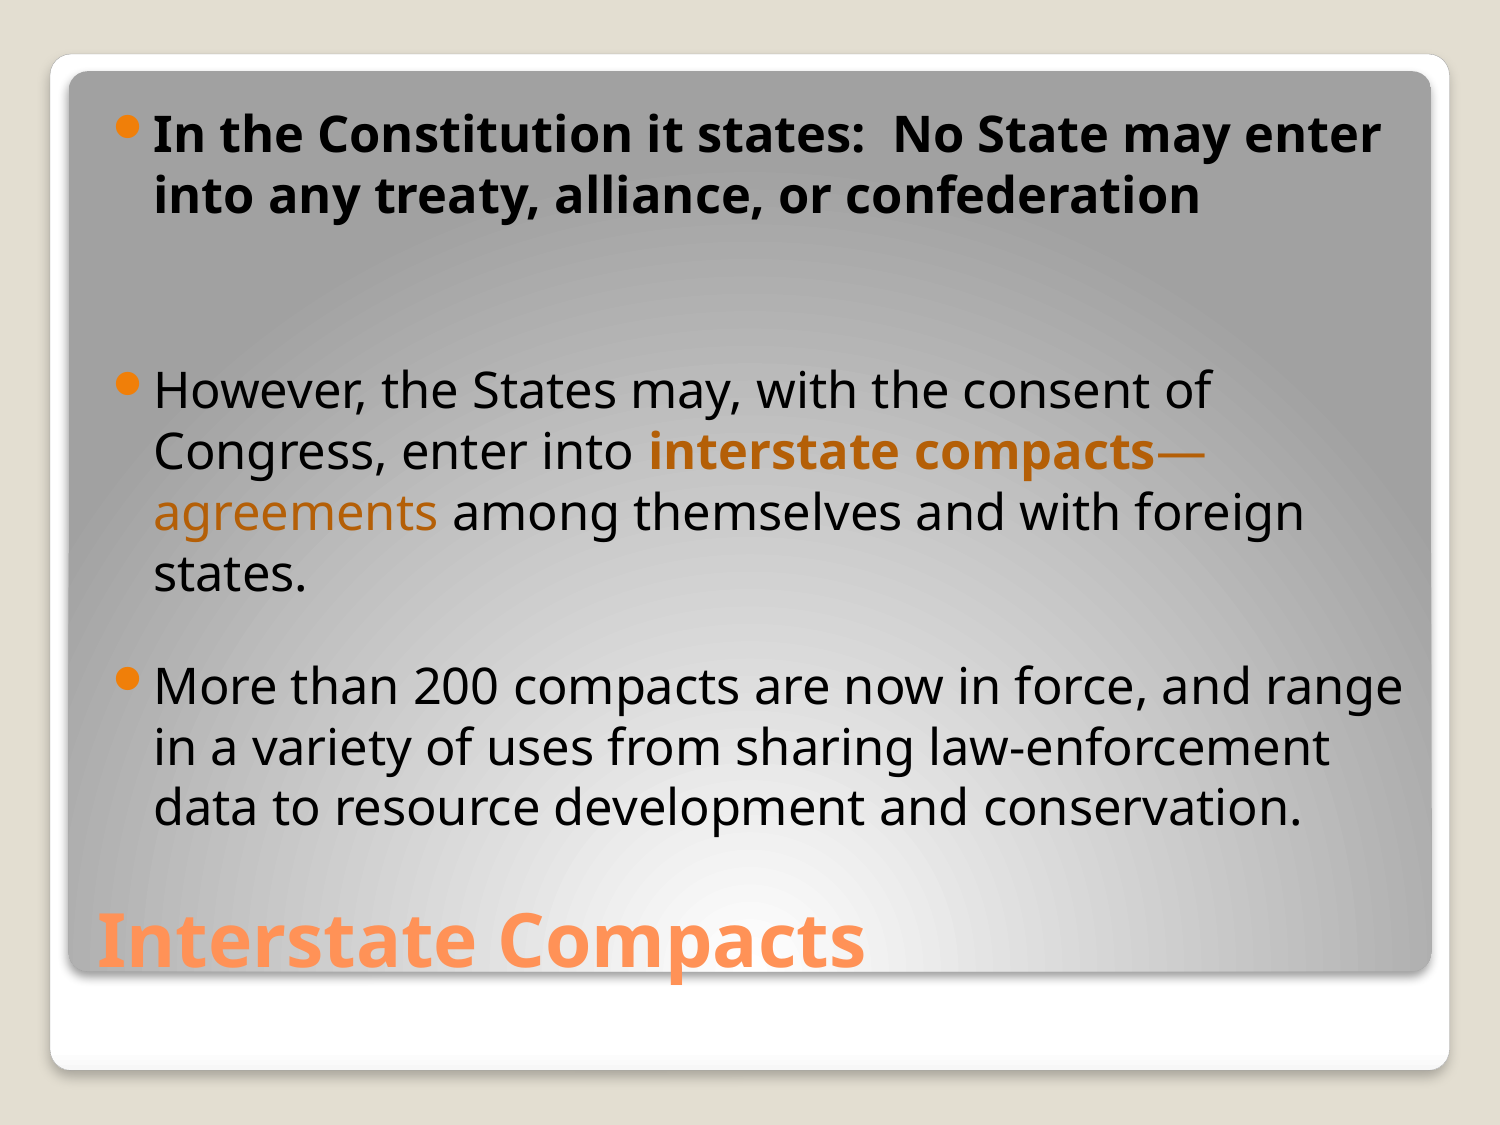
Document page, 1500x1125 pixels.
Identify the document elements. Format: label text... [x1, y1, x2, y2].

title Interstate Compacts [82, 875, 1425, 990]
list In the Constitution it states: No State may enter into any treaty, alliance, or confederation However, the States may, with the consent of Congress, enter into interstate compacts—agreements among themselves and with foreign states. More than 200 compacts are now in force, and range in a variety of uses from sharing law-enforcement data to resource development and conservation. [82, 86, 1425, 875]
